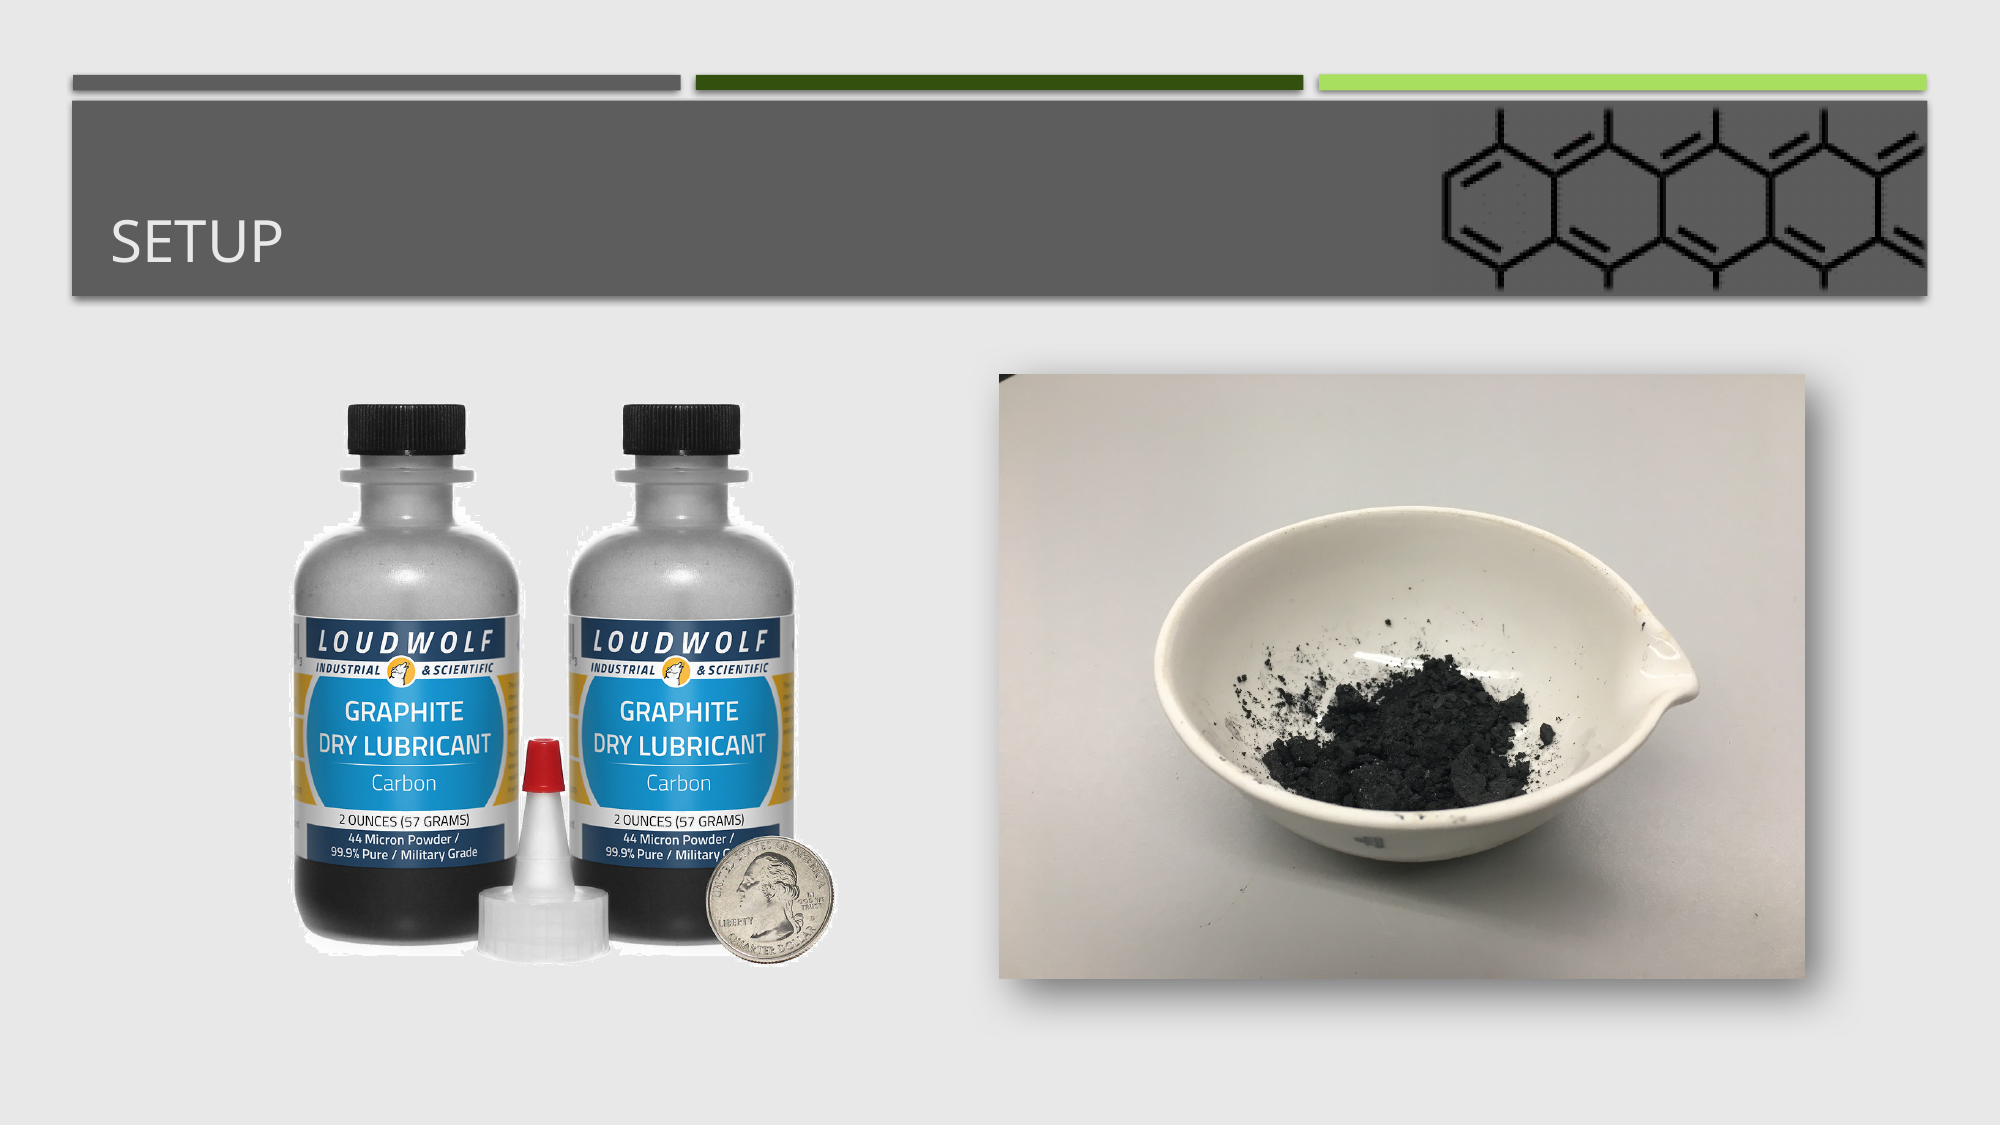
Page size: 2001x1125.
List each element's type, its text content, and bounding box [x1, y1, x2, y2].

picture [234, 374, 847, 987]
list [999, 374, 1805, 979]
title setup [95, 115, 1425, 282]
picture [1431, 104, 1929, 294]
